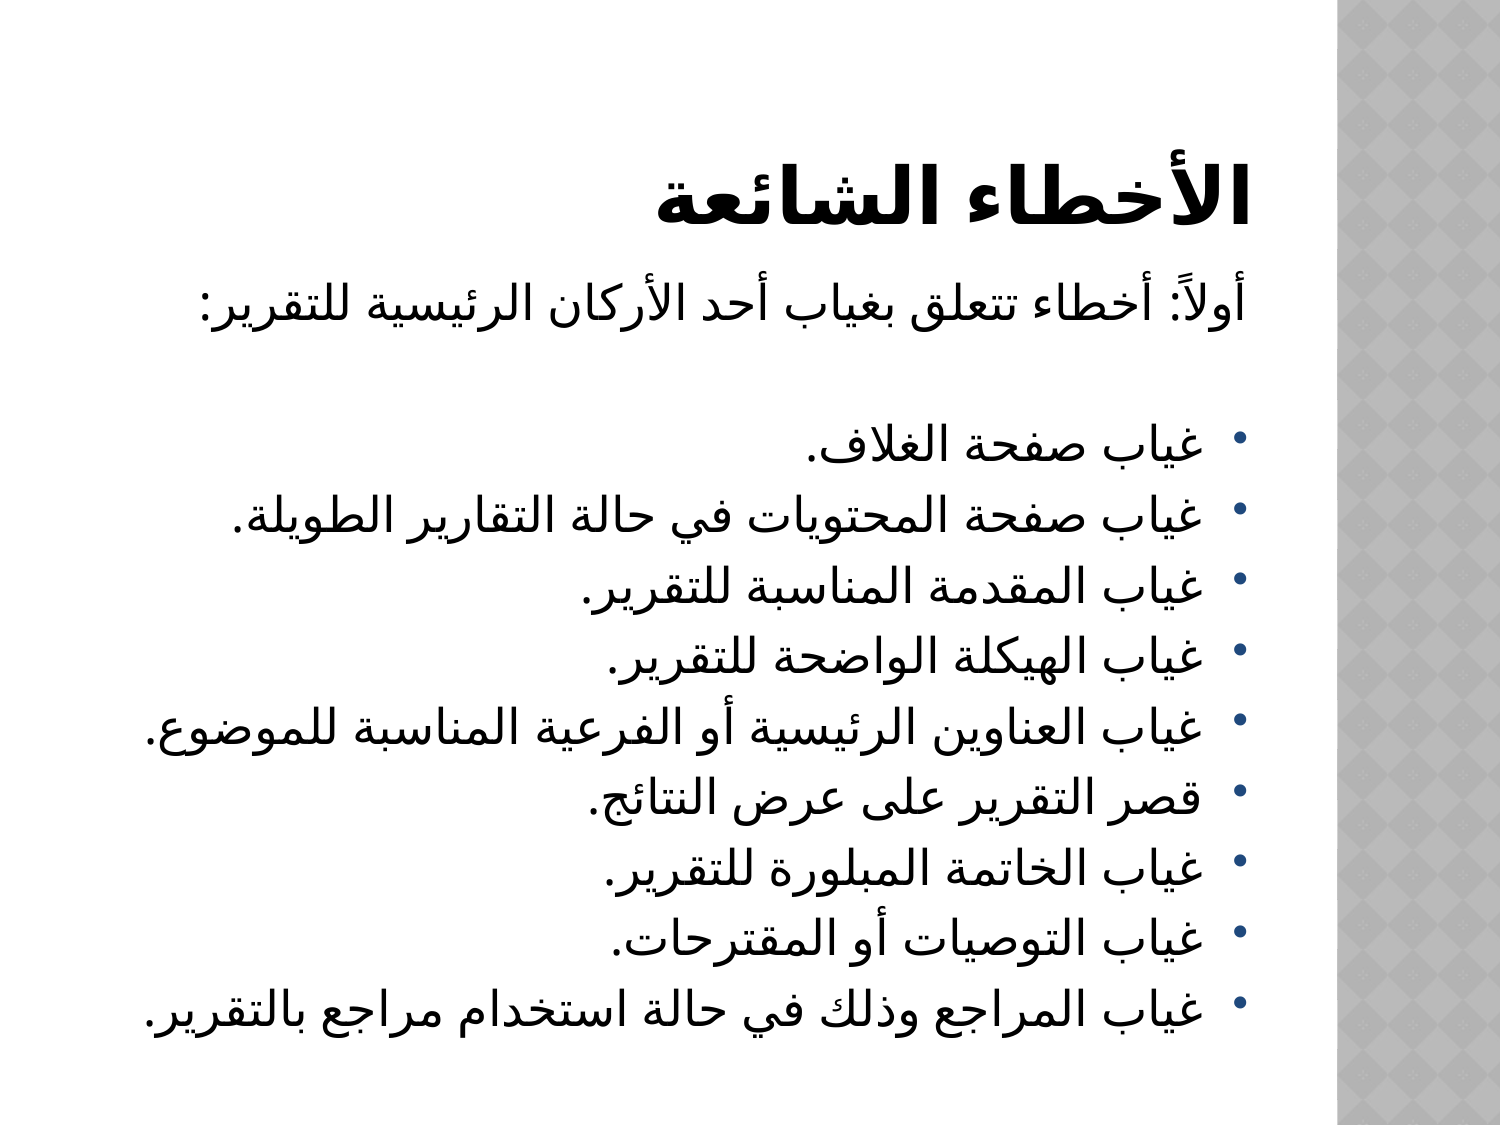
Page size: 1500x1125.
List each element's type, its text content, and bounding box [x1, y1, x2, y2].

list أولاً: أخطاء تتعلق بغياب أحد الأركان الرئيسية للتقرير: غياب صفحة الغلاف. غياب صفحة المحتويات في حالة التقارير الطويلة. غياب المقدمة المناسبة للتقرير. غياب الهيكلة الواضحة للتقرير. غياب العناوين الرئيسية أو الفرعية المناسبة للموضوع. قصر التقرير على عرض النتائج. غياب الخاتمة المبلورة للتقرير. غياب التوصيات أو المقترحات. غياب المراجع وذلك في حالة استخدام مراجع بالتقرير. [75, 264, 1263, 1059]
title الأخطاء الشائعة [75, 52, 1263, 240]
